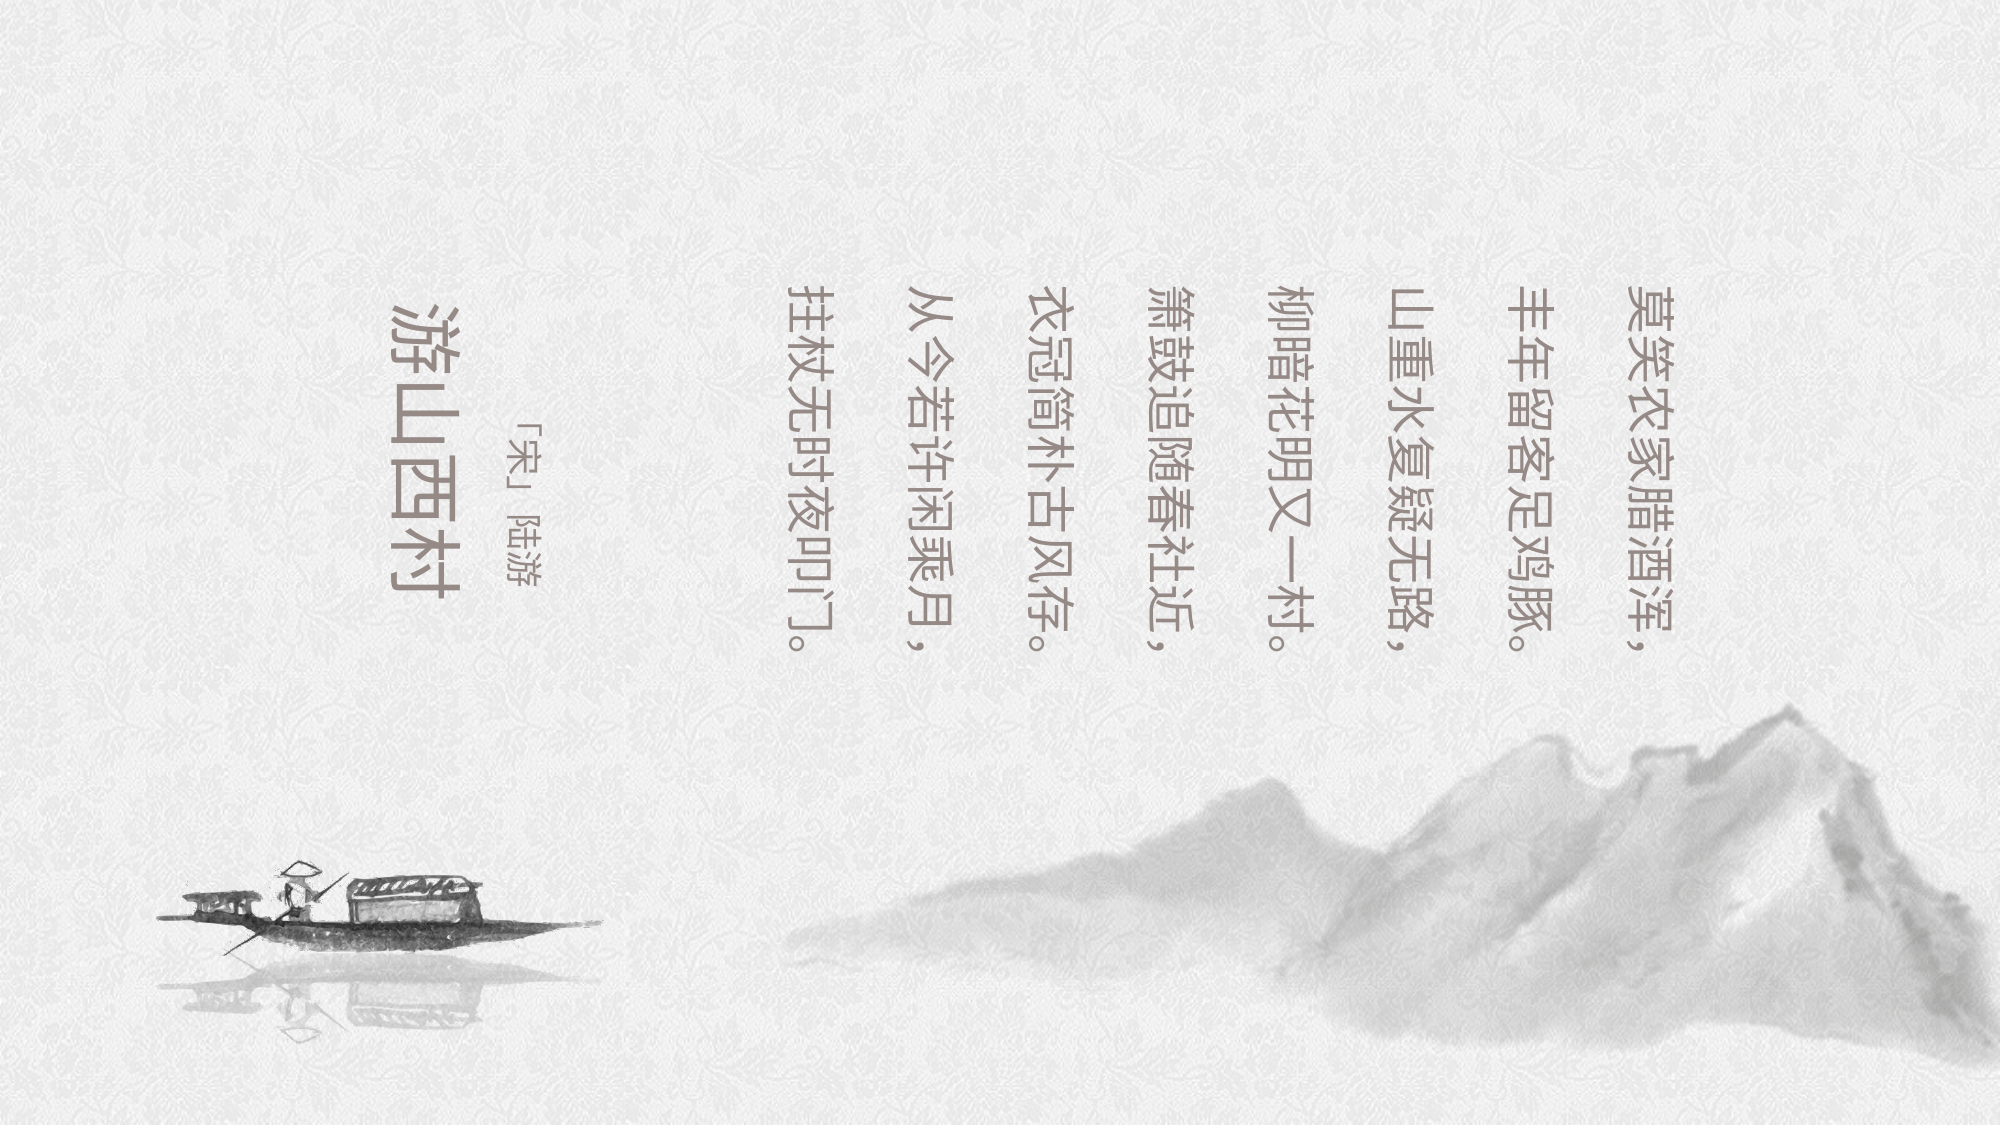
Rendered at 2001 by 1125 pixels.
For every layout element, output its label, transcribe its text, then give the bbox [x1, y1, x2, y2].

picture [0, 0, 2000, 1125]
text_box 「宋」陆游 [479, 373, 556, 604]
text_box 莫笑农家腊酒浑，丰年留客足鸡豚。山重水复疑无路，柳暗花明又一村。箫鼓追随春社近，衣冠简朴古风存。从今若许闲乘月，拄杖无时夜叩门。 [749, 269, 1750, 569]
text_box 游山西村 [358, 131, 480, 616]
